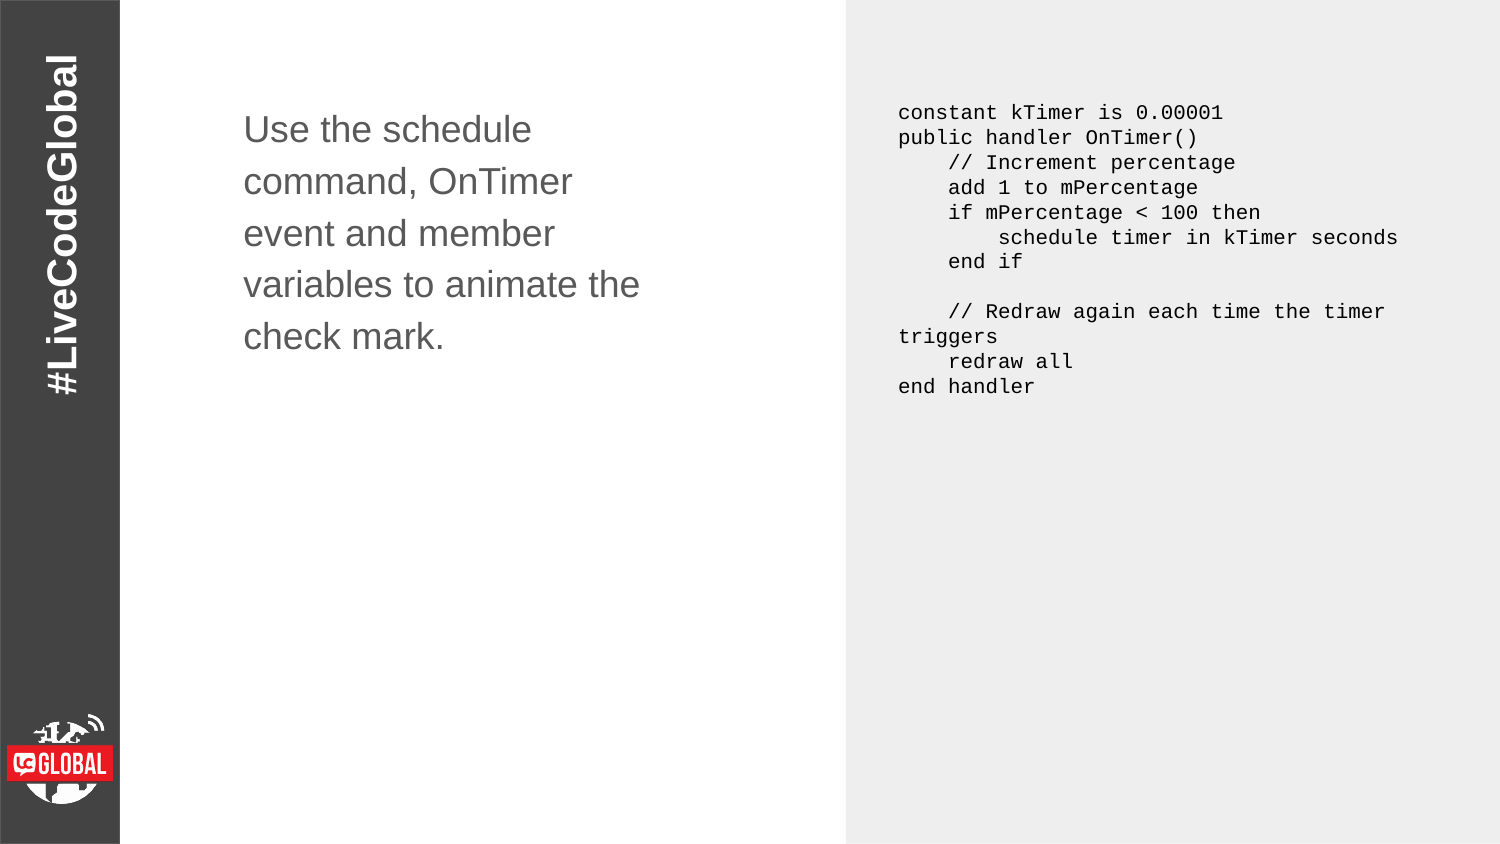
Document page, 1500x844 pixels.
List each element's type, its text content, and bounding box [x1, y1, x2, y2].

picture [7, 714, 113, 804]
text_box constant kTimer is 0.00001 public handler OnTimer() // Increment percentage add 1 to mPercentage if mPercentage < 100 then schedule timer in kTimer seconds end if // Redraw again each time the timer triggers redraw all end handler [883, 83, 1491, 844]
subtitle Use the schedule command, OnTimer event and member variables to animate the check mark. [228, 83, 671, 682]
